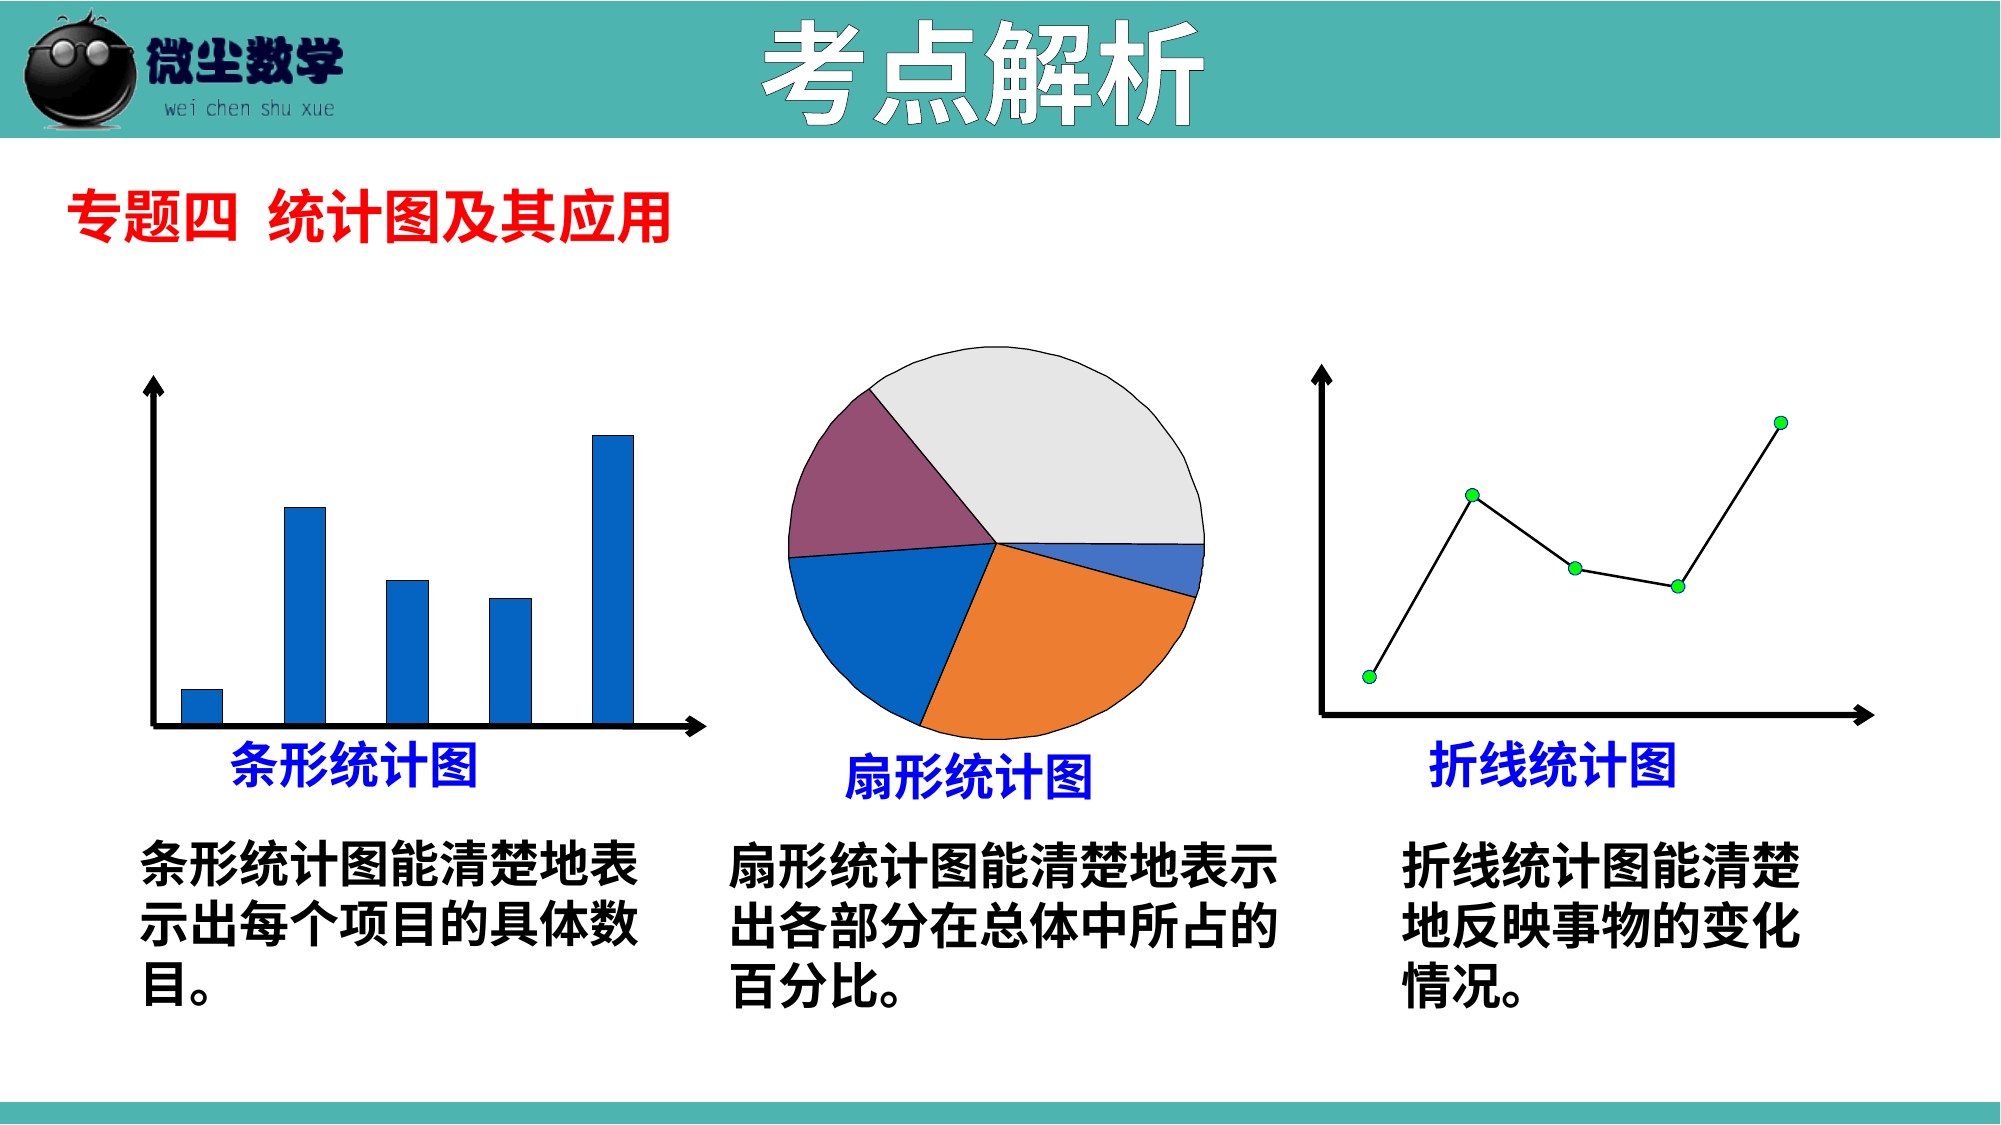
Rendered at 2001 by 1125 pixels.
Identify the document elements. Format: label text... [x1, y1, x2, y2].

text_box 专题四 统计图及其应用 [51, 172, 690, 258]
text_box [124, 302, 1875, 1041]
text_box 考点解析 [742, 0, 1223, 146]
picture [0, 1, 2001, 1124]
